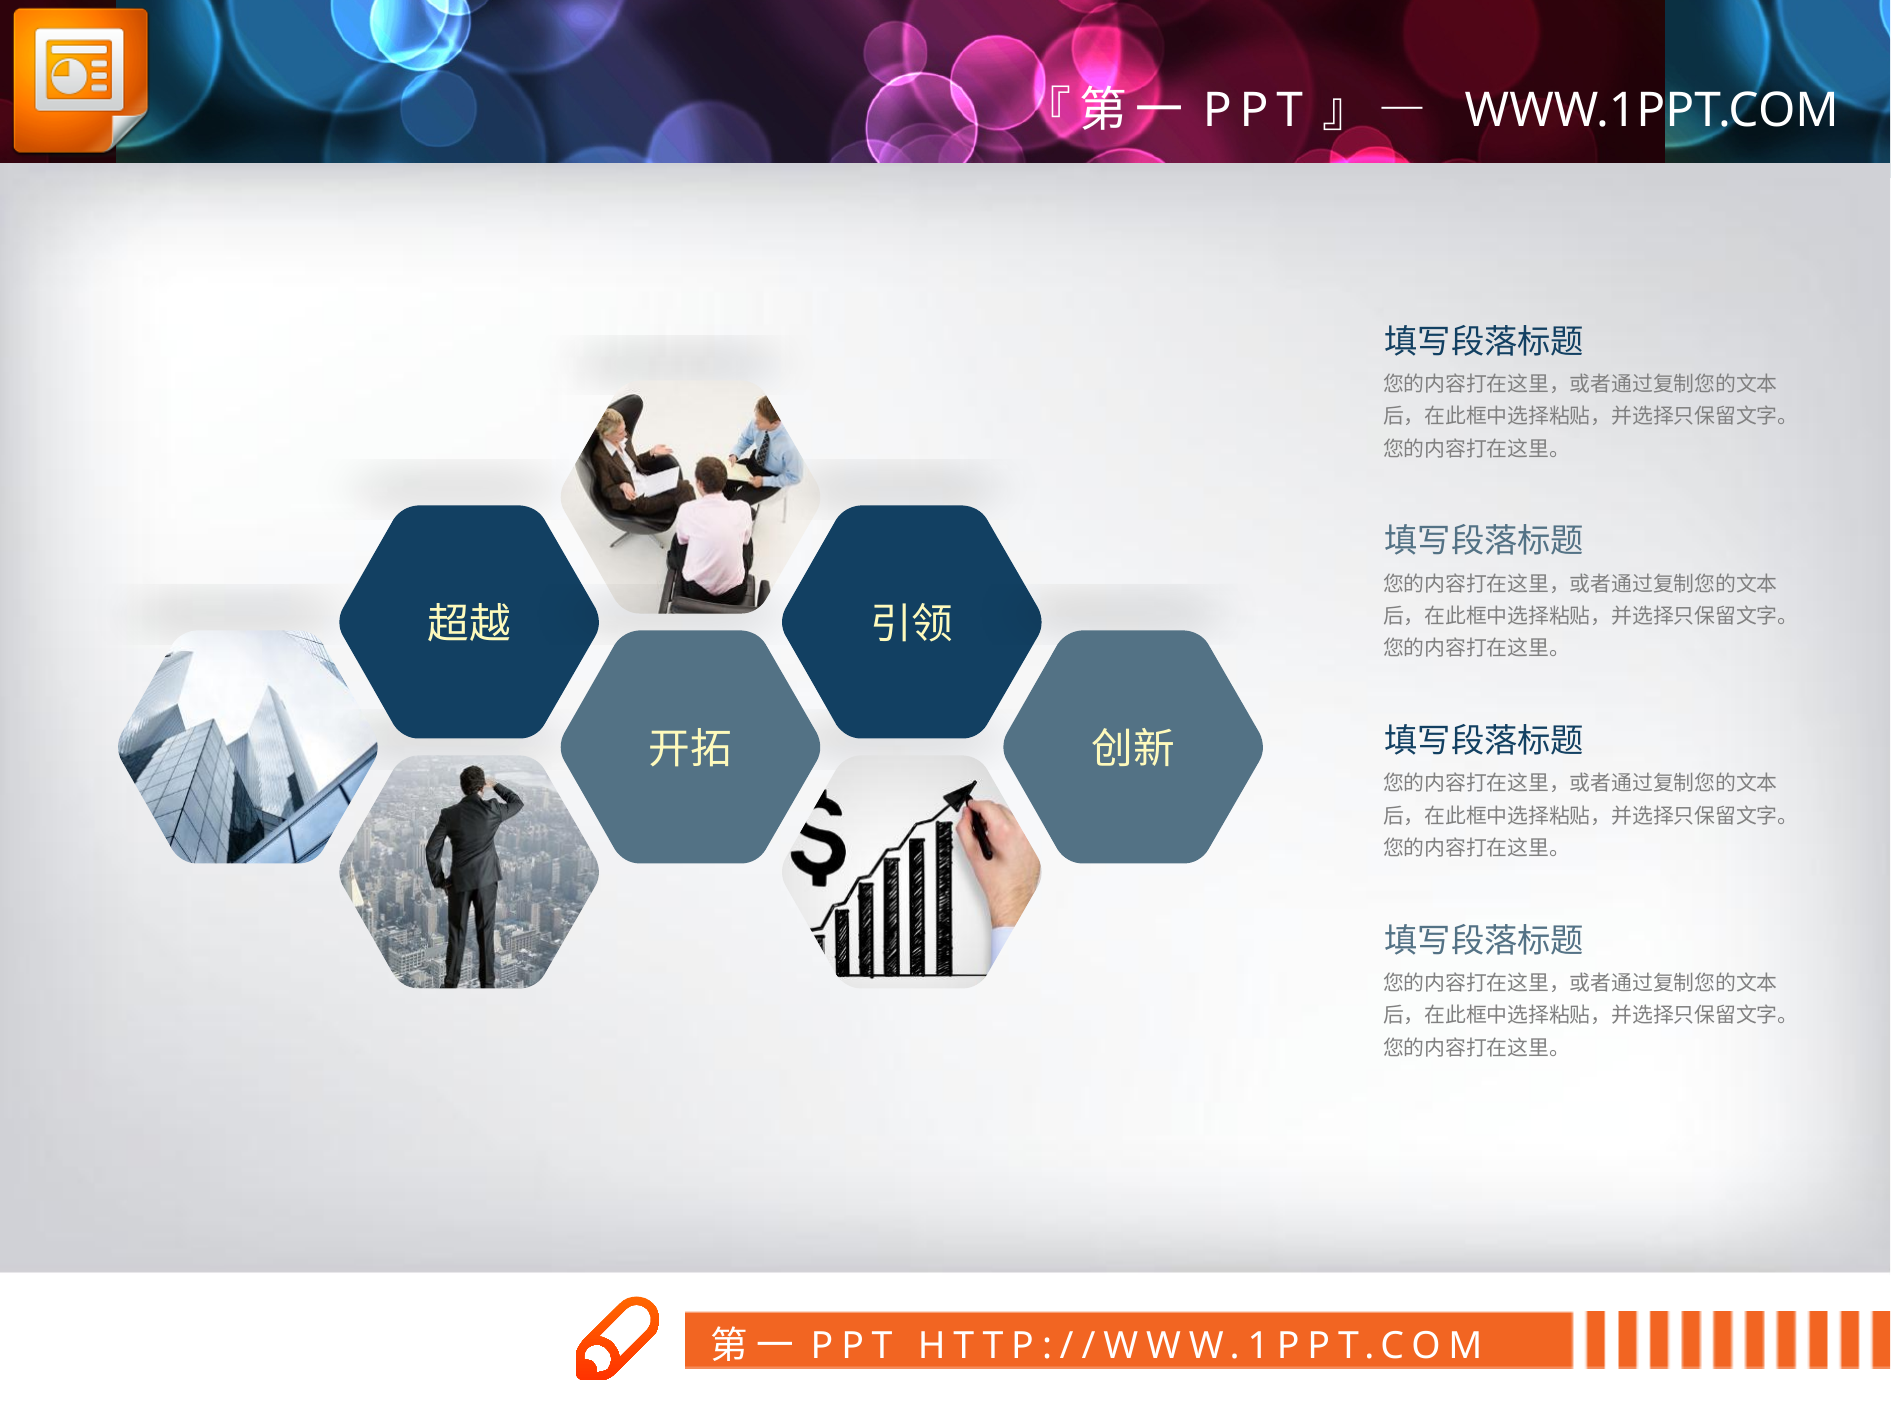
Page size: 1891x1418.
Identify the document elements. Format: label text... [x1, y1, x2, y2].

text_box [339, 755, 599, 989]
text_box 您的内容打在这里，或者通过复制您的文本后，在此框中选择粘贴，并选择只保留文字。您的内容打在这里。 [1368, 355, 1829, 468]
picture [685, 1311, 1891, 1369]
text_box 开拓 [560, 630, 821, 864]
text_box 填写段落标题 [1369, 499, 1599, 560]
text_box 填写段落标题 [1369, 899, 1599, 959]
text_box 填写段落标题 [1369, 300, 1599, 360]
text_box [782, 755, 1042, 989]
text_box 引领 [782, 505, 1036, 739]
text_box 超越 [339, 505, 594, 739]
text_box [560, 380, 815, 593]
text_box 创新 [1003, 630, 1263, 864]
text_box 填写段落标题 [1369, 699, 1599, 760]
picture [0, 0, 1891, 1275]
text_box [118, 630, 372, 864]
text_box 您的内容打在这里，或者通过复制您的文本后，在此框中选择粘贴，并选择只保留文字。您的内容打在这里。 [1368, 555, 1829, 668]
text_box 您的内容打在这里，或者通过复制您的文本后，在此框中选择粘贴，并选择只保留文字。您的内容打在这里。 [1368, 954, 1829, 1067]
text_box 您的内容打在这里，或者通过复制您的文本后，在此框中选择粘贴，并选择只保留文字。您的内容打在这里。 [1368, 754, 1829, 867]
